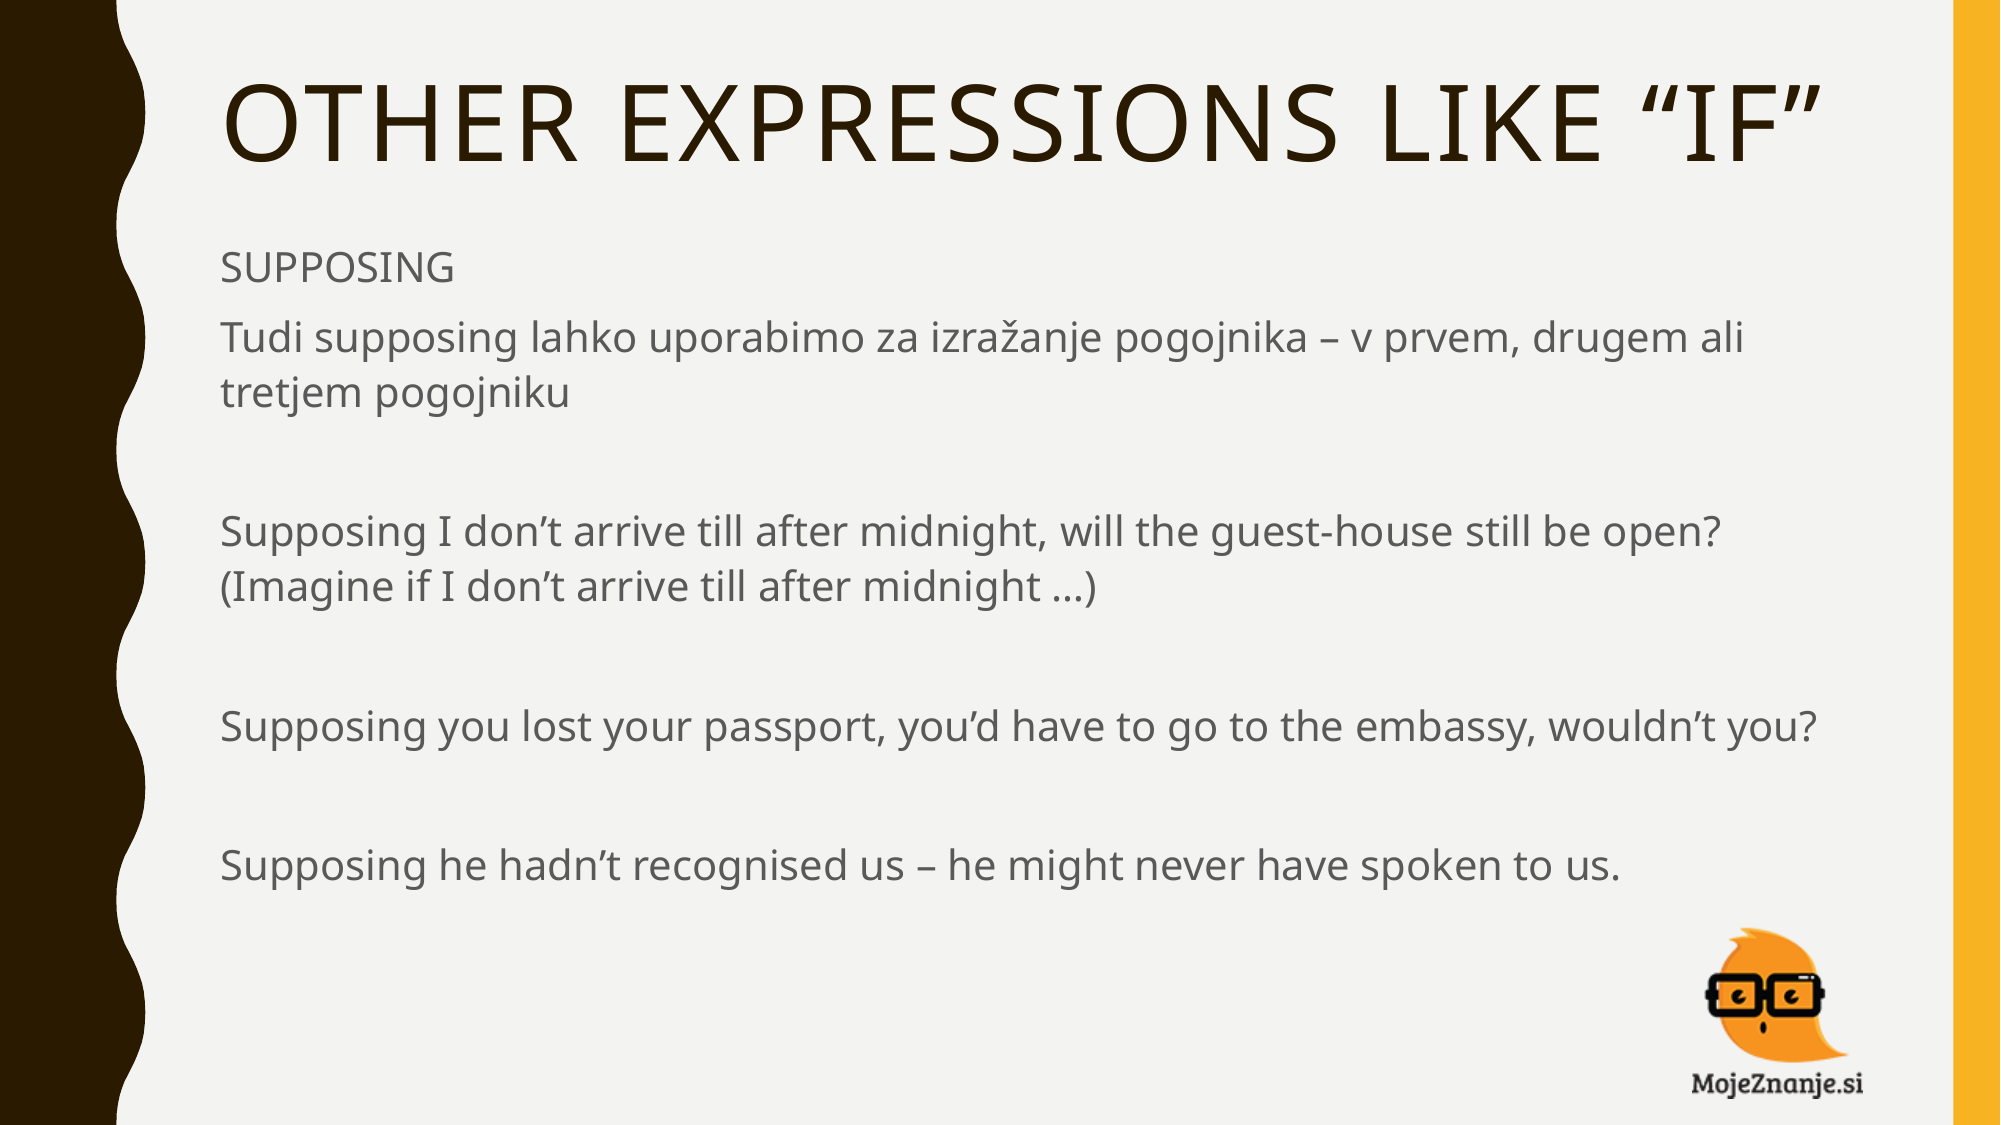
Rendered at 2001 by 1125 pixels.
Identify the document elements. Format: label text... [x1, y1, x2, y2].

list SUPPOSING Tudi supposing lahko uporabimo za izražanje pogojnika – v prvem, drugem ali tretjem pogojniku Supposing I don’t arrive till after midnight, will the guest-house still be open? (Imagine if I don’t arrive till after midnight …) Supposing you lost your passport, you’d have to go to the embassy, wouldn’t you? Supposing he hadn’t recognised us – he might never have spoken to us. [205, 228, 1875, 1034]
picture [1692, 1034, 1863, 1099]
title OTHER EXPRESSIONS LIKE “IF” [205, 62, 1875, 228]
